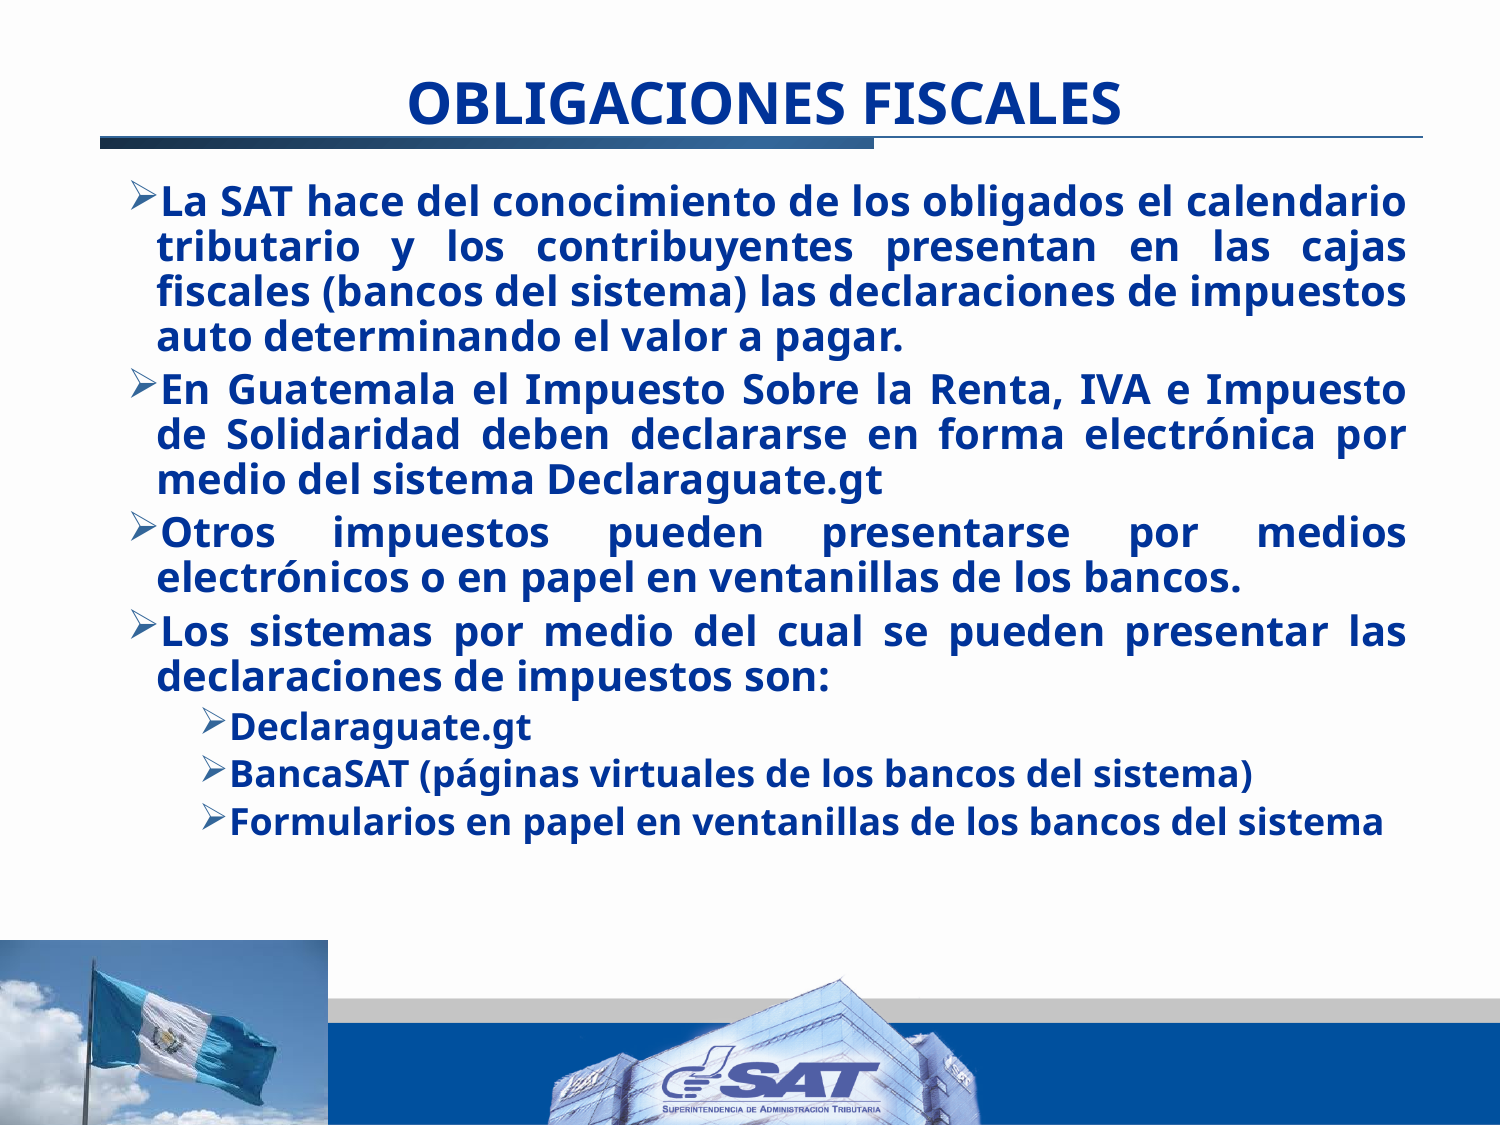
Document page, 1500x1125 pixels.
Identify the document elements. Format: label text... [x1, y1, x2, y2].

list La SAT hace del conocimiento de los obligados el calendario tributario y los contribuyentes presentan en las cajas fiscales (bancos del sistema) las declaraciones de impuestos auto determinando el valor a pagar. En Guatemala el Impuesto Sobre la Renta, IVA e Impuesto de Solidaridad deben declararse en forma electrónica por medio del sistema Declaraguate.gt Otros impuestos pueden presentarse por medios electrónicos o en papel en ventanillas de los bancos. Los sistemas por medio del cual se pueden presentar las declaraciones de impuestos son: Declaraguate.gt BancaSAT (páginas virtuales de los bancos del sistema) Formularios en papel en ventanillas de los bancos del sistema [111, 172, 1424, 962]
picture [0, 0, 1500, 1125]
title OBLIGACIONES FISCALES [93, 30, 1436, 144]
